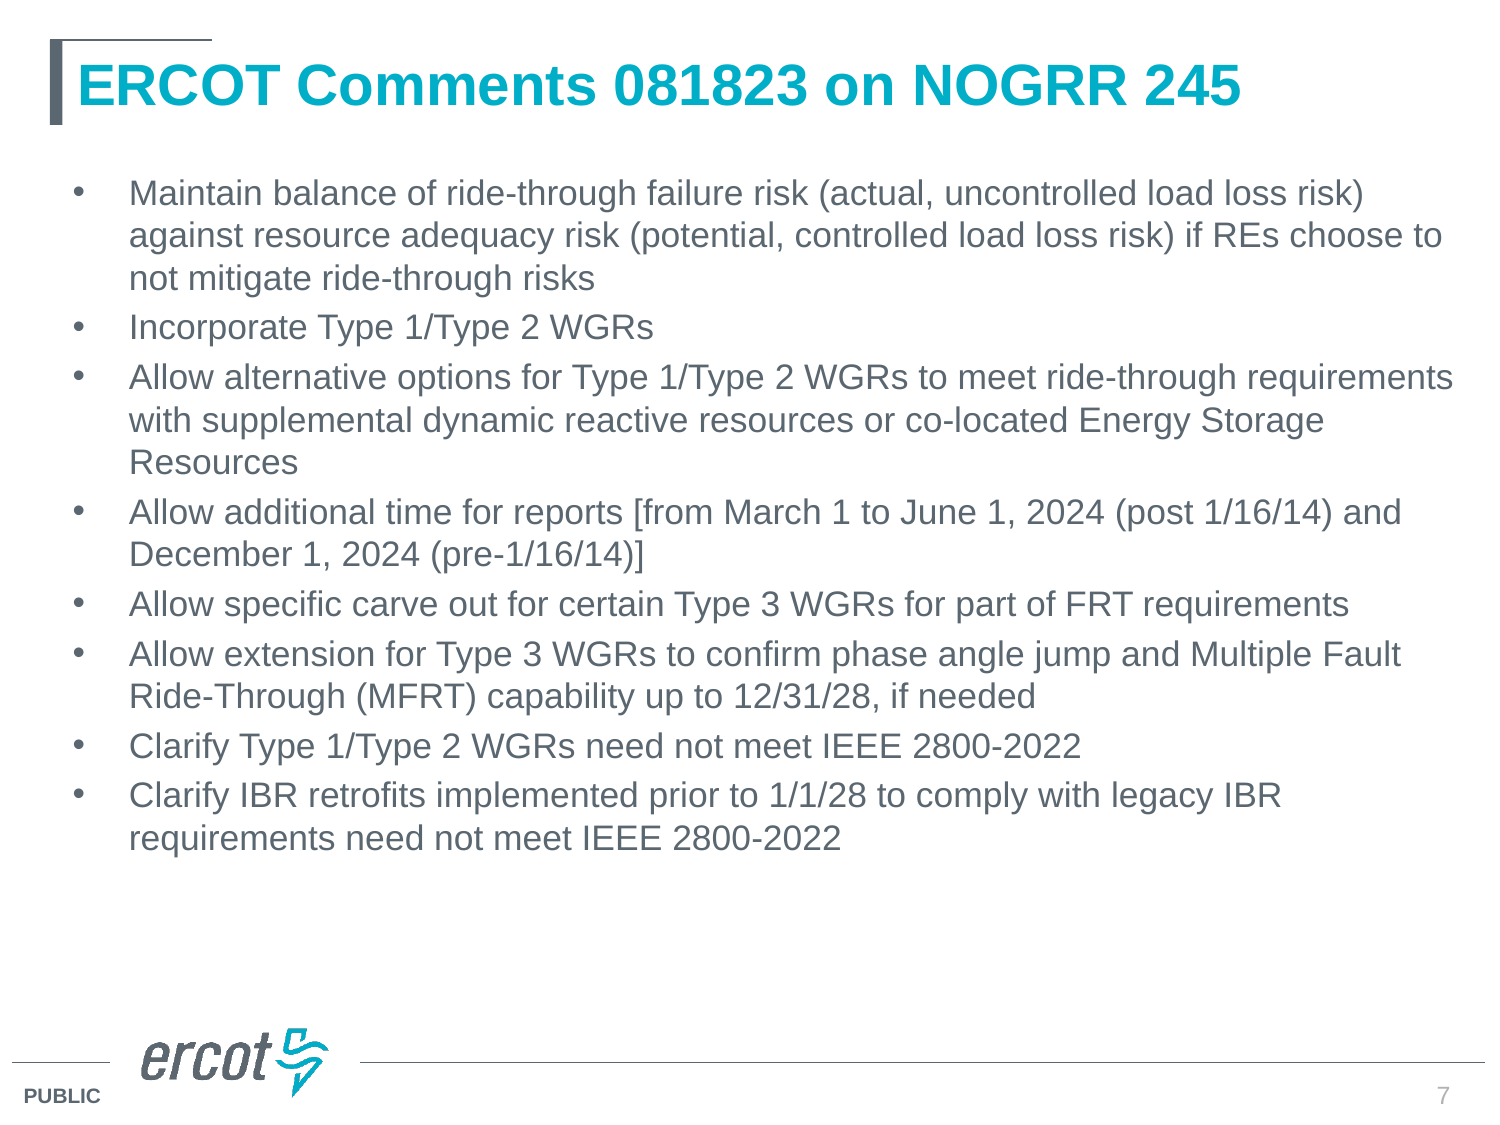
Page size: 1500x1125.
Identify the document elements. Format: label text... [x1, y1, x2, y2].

title ERCOT Comments 081823 on NOGRR 245 [62, 39, 1450, 125]
slide_number 7 [1400, 1076, 1488, 1113]
picture [137, 1024, 332, 1100]
list Maintain balance of ride-through failure risk (actual, uncontrolled load loss risk) against resource adequacy risk (potential, controlled load loss risk) if REs choose to not mitigate ride-through risks Incorporate Type 1/Type 2 WGRs Allow alternative options for Type 1/Type 2 WGRs to meet ride-through requirements with supplemental dynamic reactive resources or co-located Energy Storage Resources Allow additional time for reports [from March 1 to June 1, 2024 (post 1/16/14) and December 1, 2024 (pre-1/16/14)] Allow specific carve out for certain Type 3 WGRs for part of FRT requirements Allow extension for Type 3 WGRs to confirm phase angle jump and Multiple Fault Ride-Through (MFRT) capability up to 12/31/28, if needed Clarify Type 1/Type 2 WGRs need not meet IEEE 2800-2022 Clarify IBR retrofits implemented prior to 1/1/28 to comply with legacy IBR requirements need not meet IEEE 2800-2022 [57, 162, 1483, 984]
